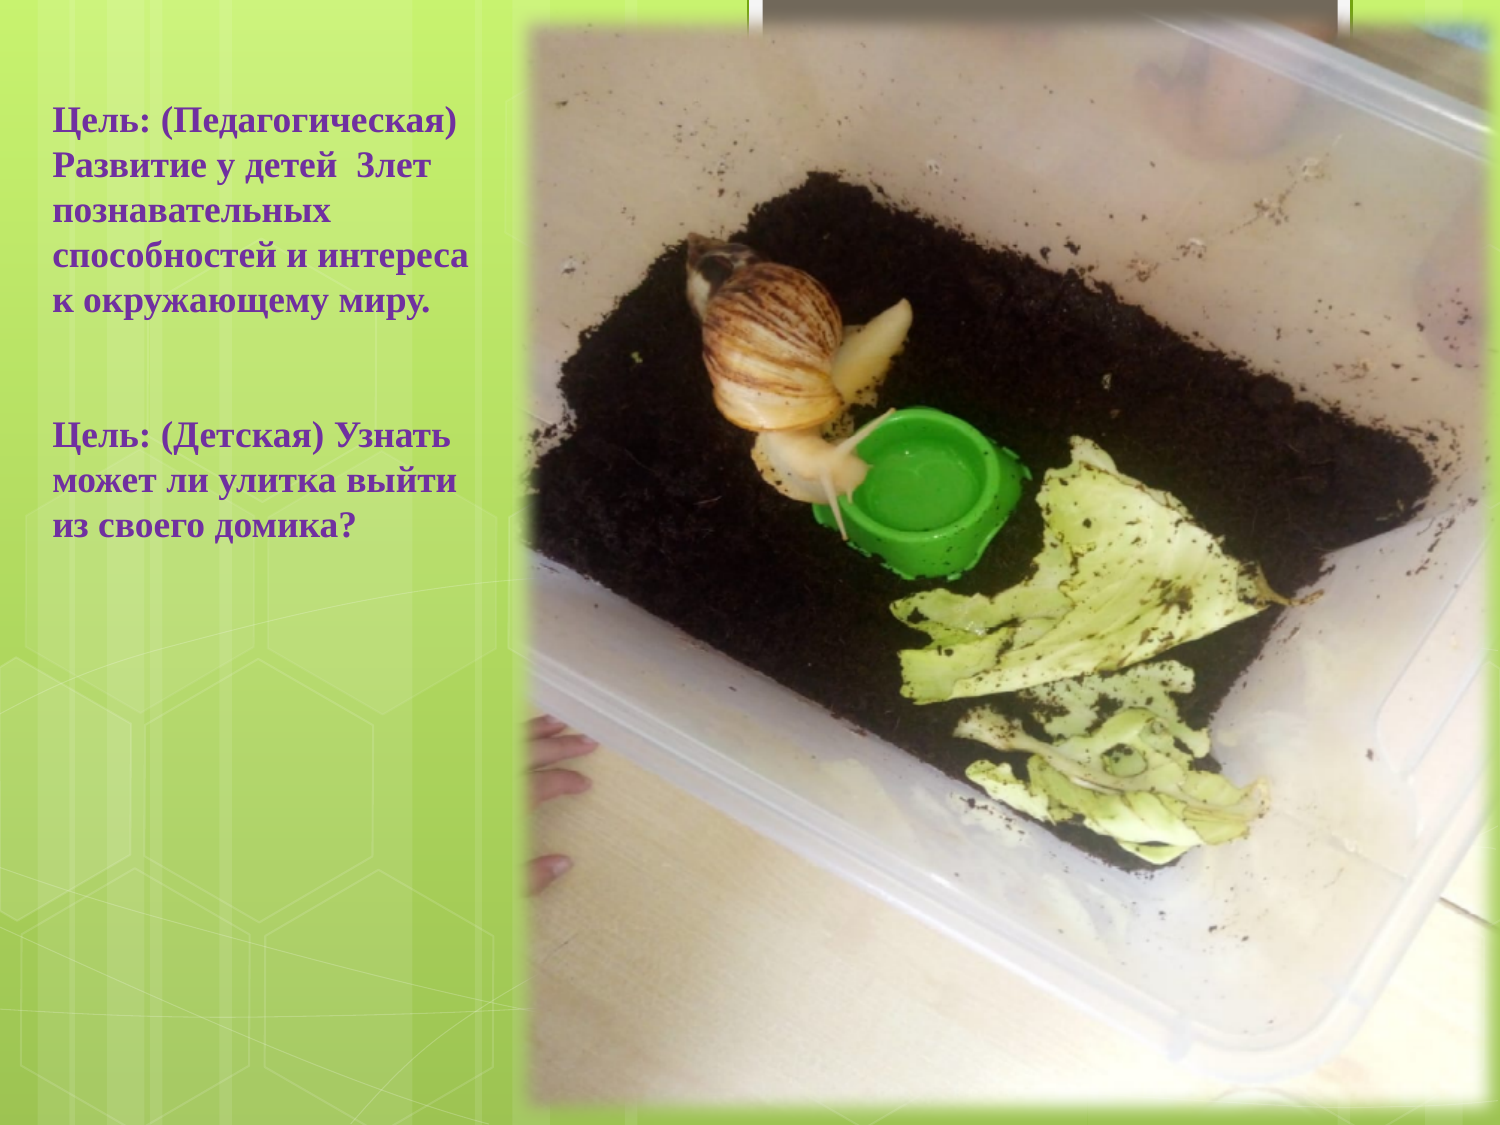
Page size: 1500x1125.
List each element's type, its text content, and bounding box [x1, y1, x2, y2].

text_box Цель: (Педагогическая) Развитие у детей 3лет познавательных способностей и интереса к окружающему миру. Цель: (Детская) Узнать может ли улитка выйти из своего домика? [37, 87, 502, 598]
picture [509, 6, 1500, 1125]
